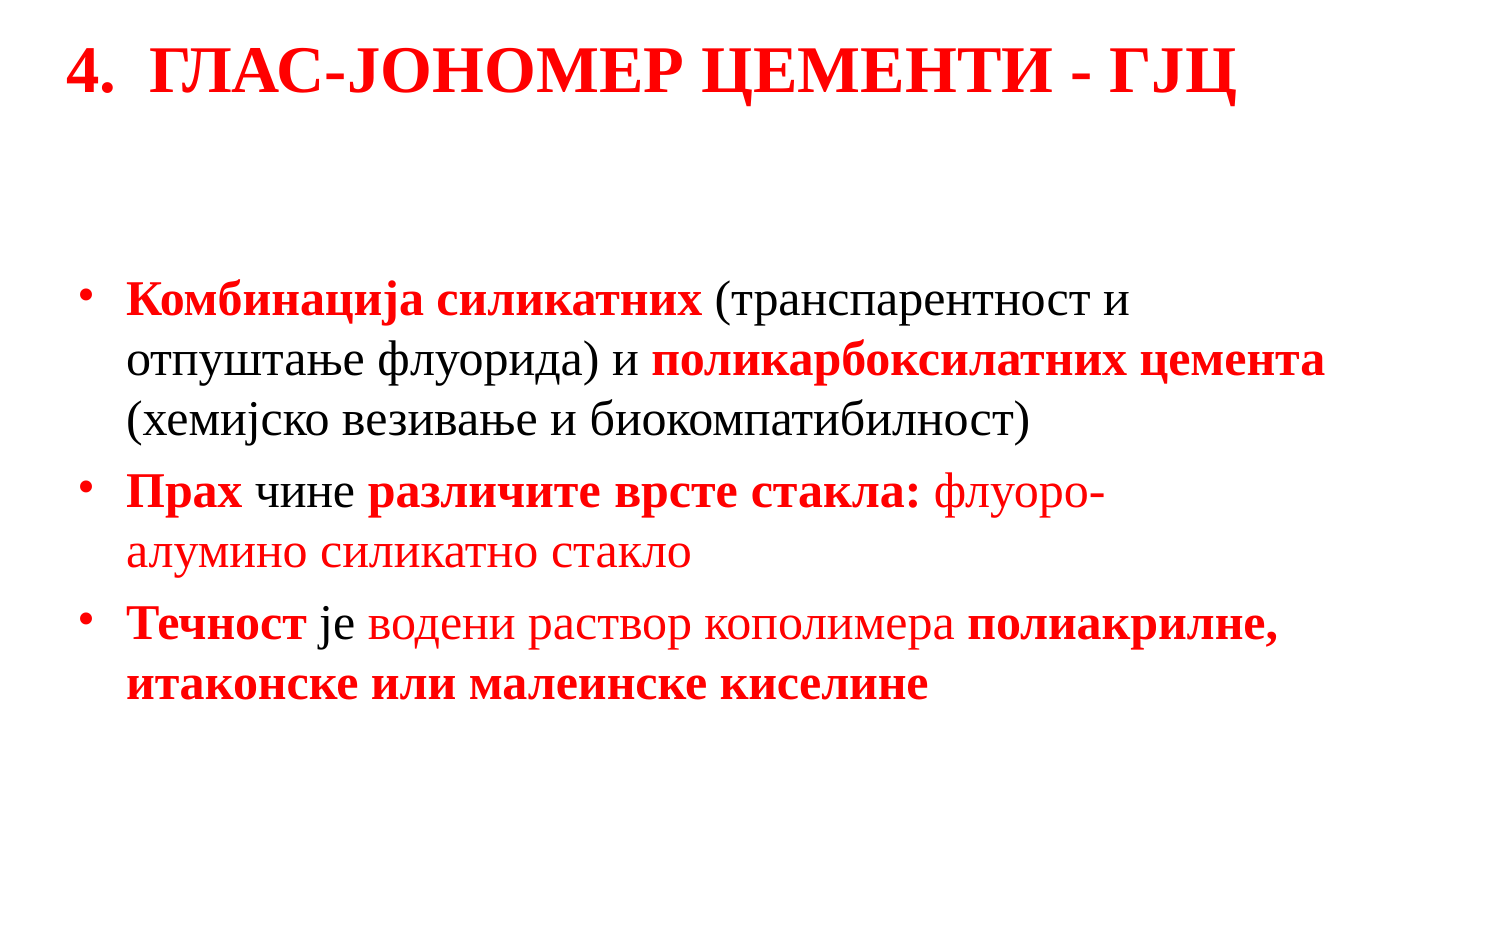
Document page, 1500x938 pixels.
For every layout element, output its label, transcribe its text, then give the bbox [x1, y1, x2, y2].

text_box Комбинација силикатних (транспарентност и отпуштање флуорида) и поликарбоксилатних цемента (хемијско везивање и биокомпатибилност) Прах чине различите врсте стакла: флуоро- алумино силикатно стакло Течност је водени раствор кополимера полиакрилне, итаконске или малеинске киселине [75, 264, 1363, 710]
title 4. ГЛАС-ЈОНОМЕР ЦЕМЕНТИ - ГЈЦ [12, 4, 1488, 183]
